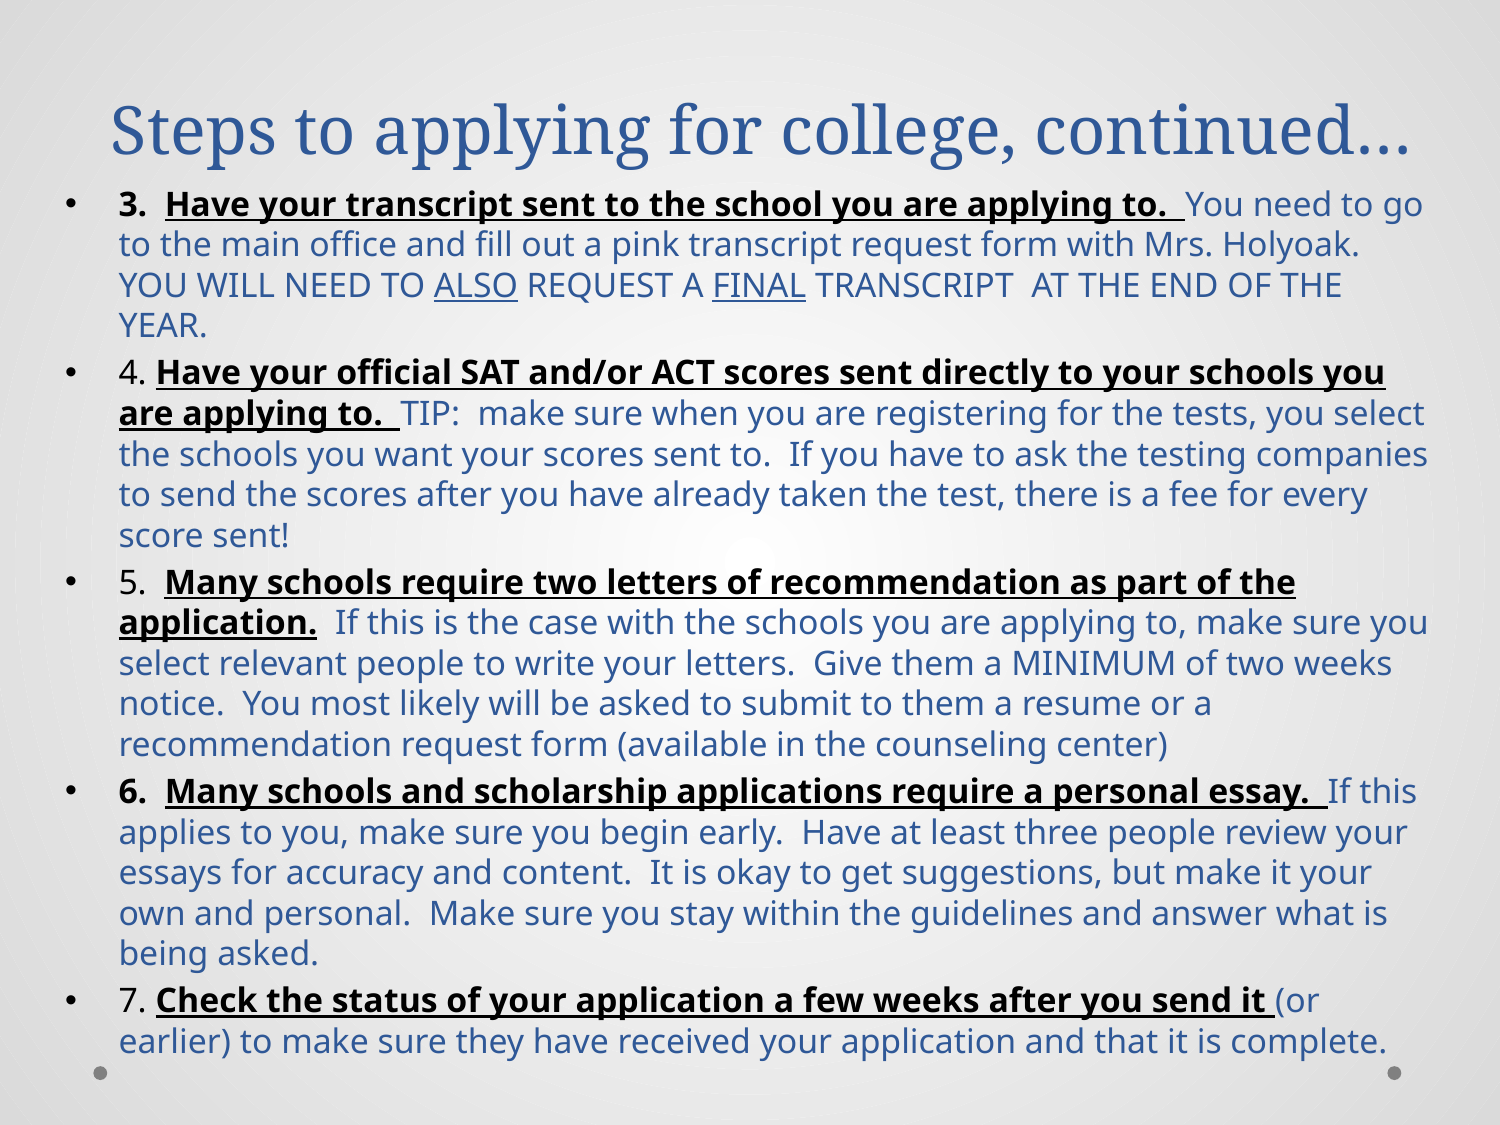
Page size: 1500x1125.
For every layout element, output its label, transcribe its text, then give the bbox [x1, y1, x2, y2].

title Steps to applying for college, continued… [87, 37, 1438, 174]
list 3. Have your transcript sent to the school you are applying to. You need to go to the main office and fill out a pink transcript request form with Mrs. Holyoak. YOU WILL NEED TO ALSO REQUEST A FINAL TRANSCRIPT AT THE END OF THE YEAR. 4. Have your official SAT and/or ACT scores sent directly to your schools you are applying to. TIP: make sure when you are registering for the tests, you select the schools you want your scores sent to. If you have to ask the testing companies to send the scores after you have already taken the test, there is a fee for every score sent! 5. Many schools require two letters of recommendation as part of the application. If this is the case with the schools you are applying to, make sure you select relevant people to write your letters. Give them a MINIMUM of two weeks notice. You most likely will be asked to submit to them a resume or a recommendation request form (available in the counseling center) 6. Many schools and scholarship applications require a personal essay. If this applies to you, make sure you begin early. Have at least three people review your essays for accuracy and content. It is okay to get suggestions, but make it your own and personal. Make sure you stay within the guidelines and answer what is being asked. 7. Check the status of your application a few weeks after you send it (or earlier) to make sure they have received your application and that it is complete. [50, 174, 1450, 1075]
